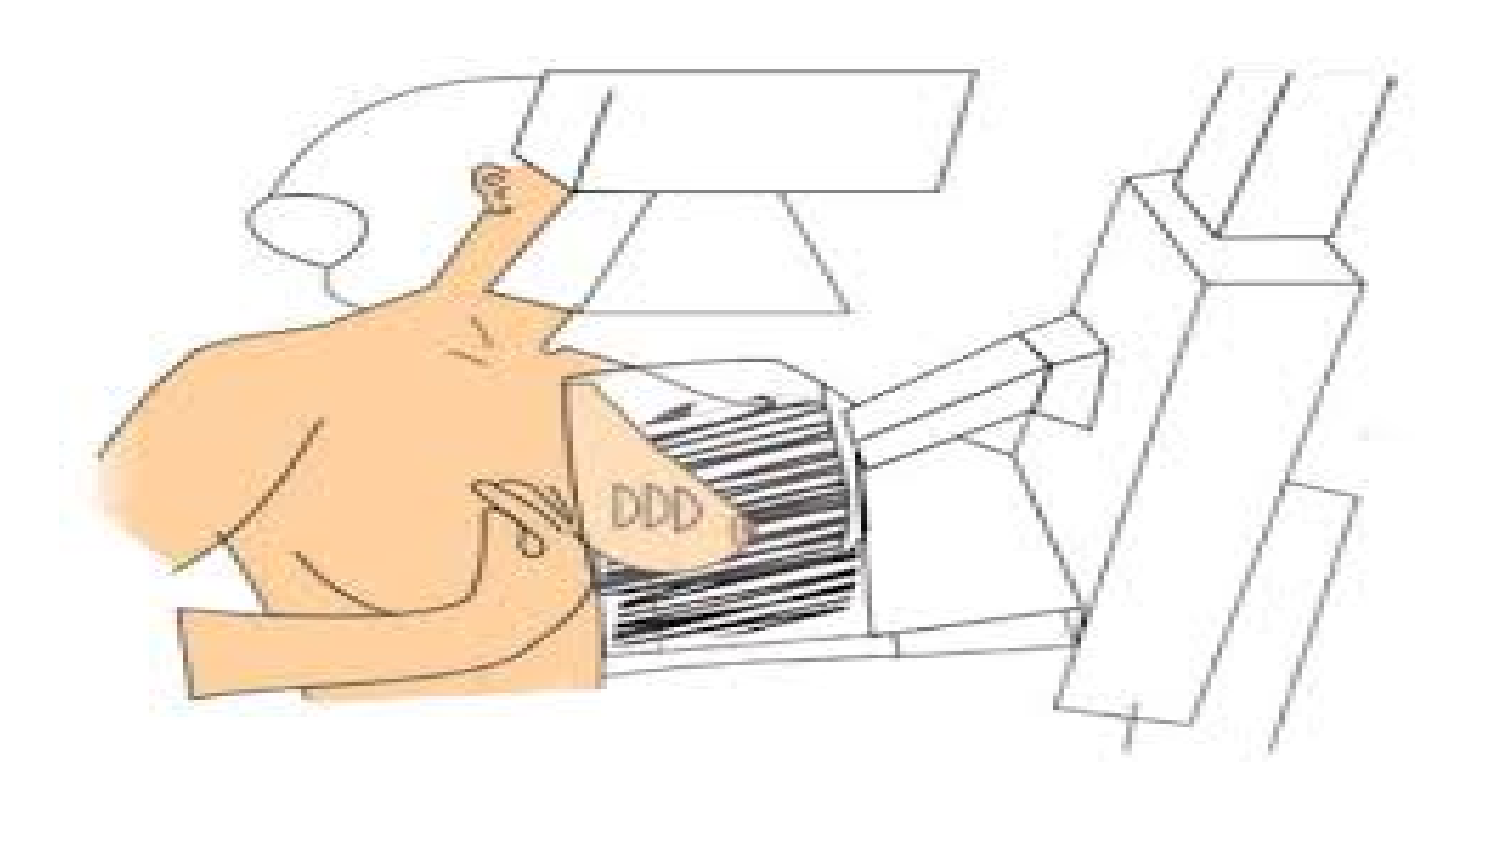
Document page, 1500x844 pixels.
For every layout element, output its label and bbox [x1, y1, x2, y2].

picture [59, 56, 1450, 763]
